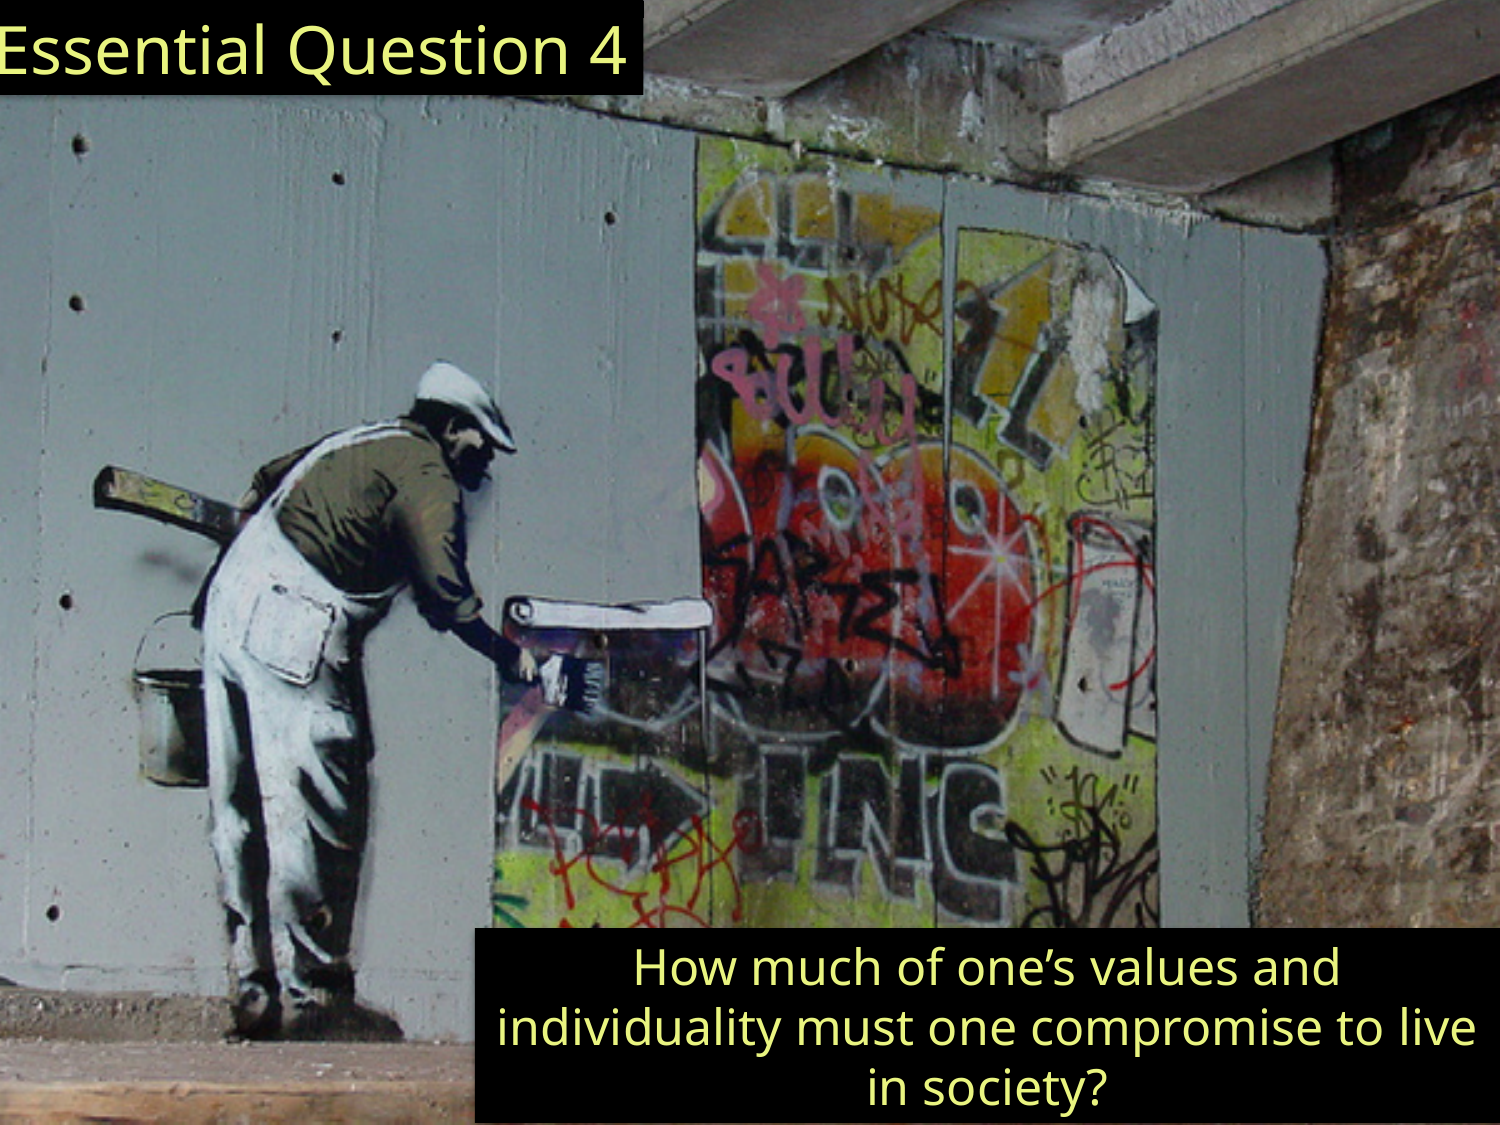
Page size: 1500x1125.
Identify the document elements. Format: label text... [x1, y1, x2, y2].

text_box Essential Question 4 [0, 0, 644, 95]
picture [0, 0, 1500, 1125]
text_box How much of one’s values and individuality must one compromise to live in society? [474, 928, 1500, 1123]
